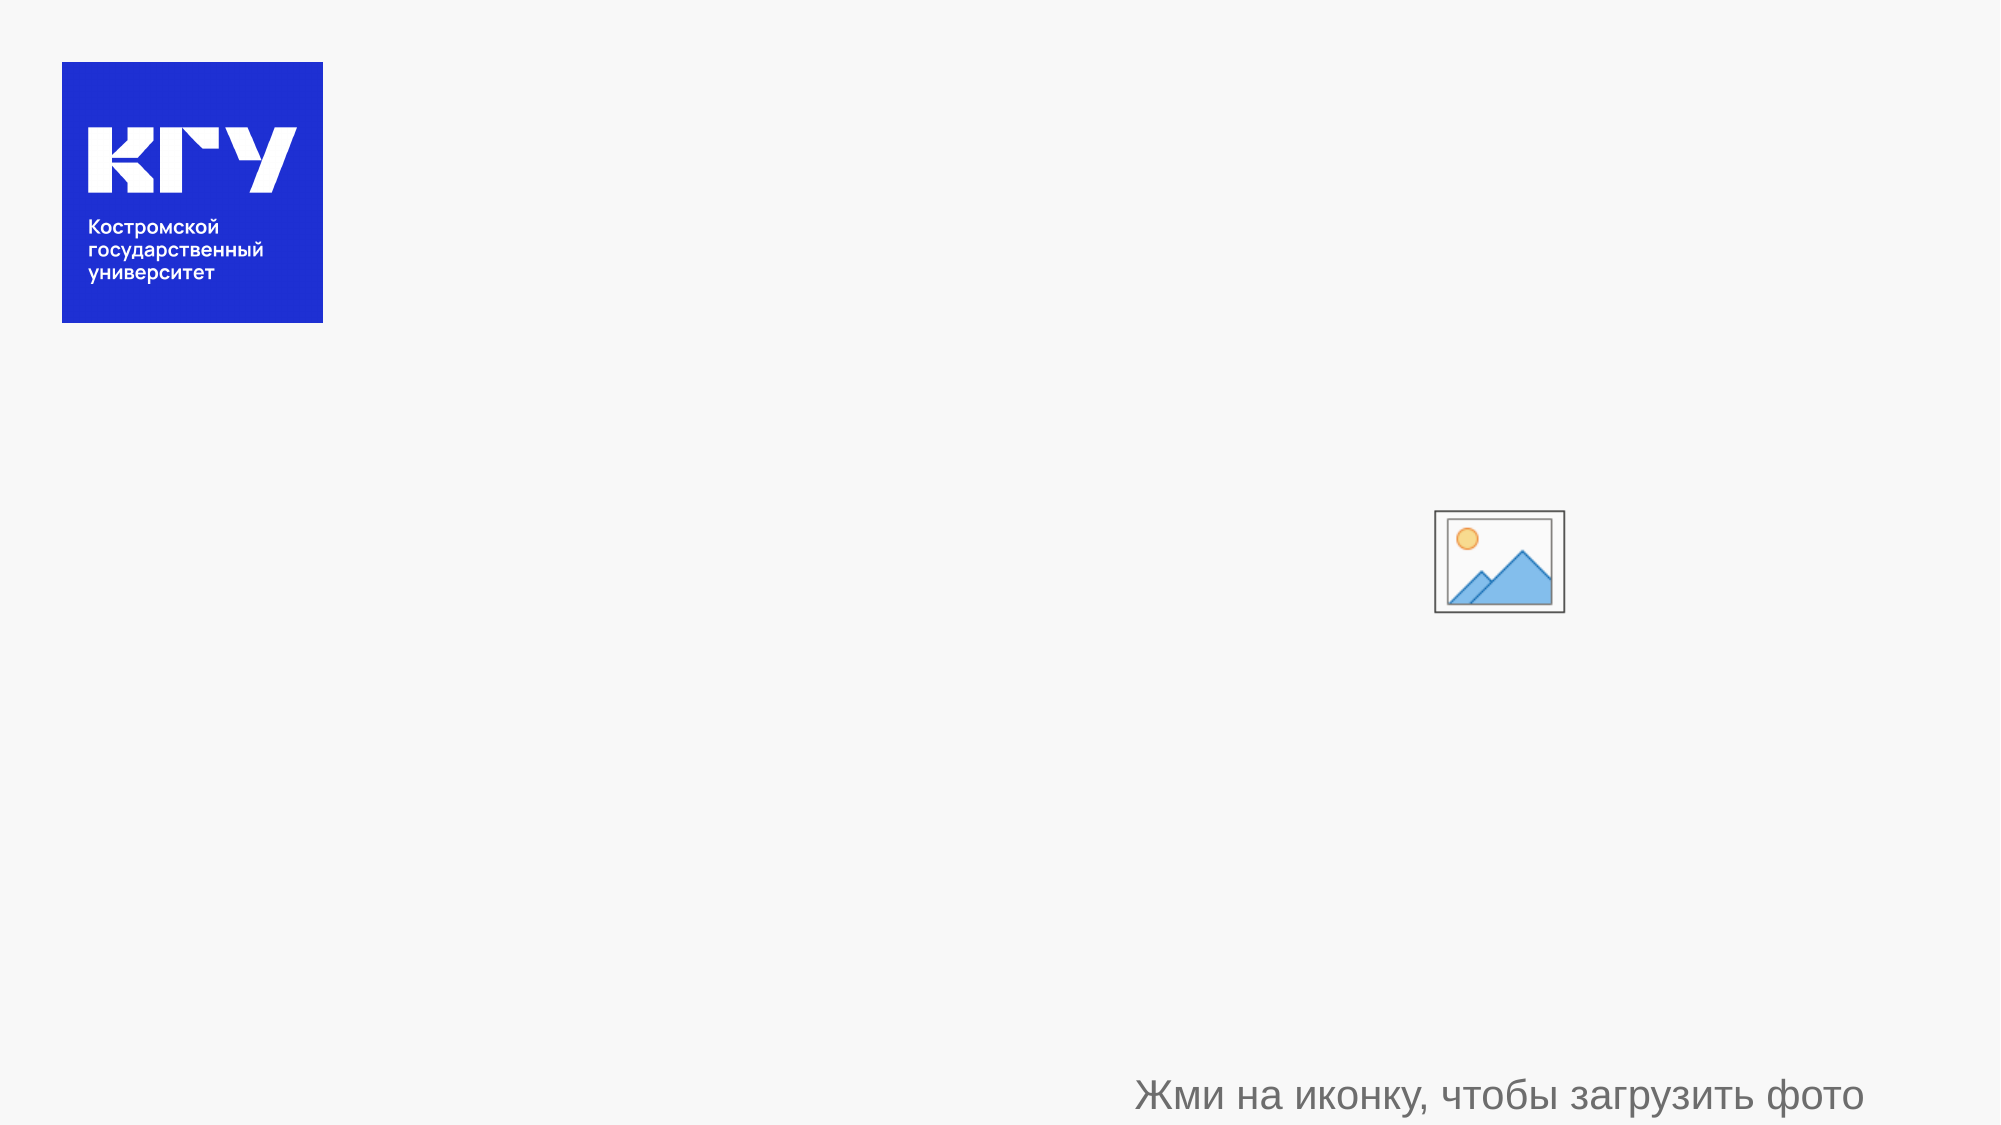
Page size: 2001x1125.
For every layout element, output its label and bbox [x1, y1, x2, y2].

picture [999, 0, 2000, 1125]
picture [62, 62, 323, 323]
